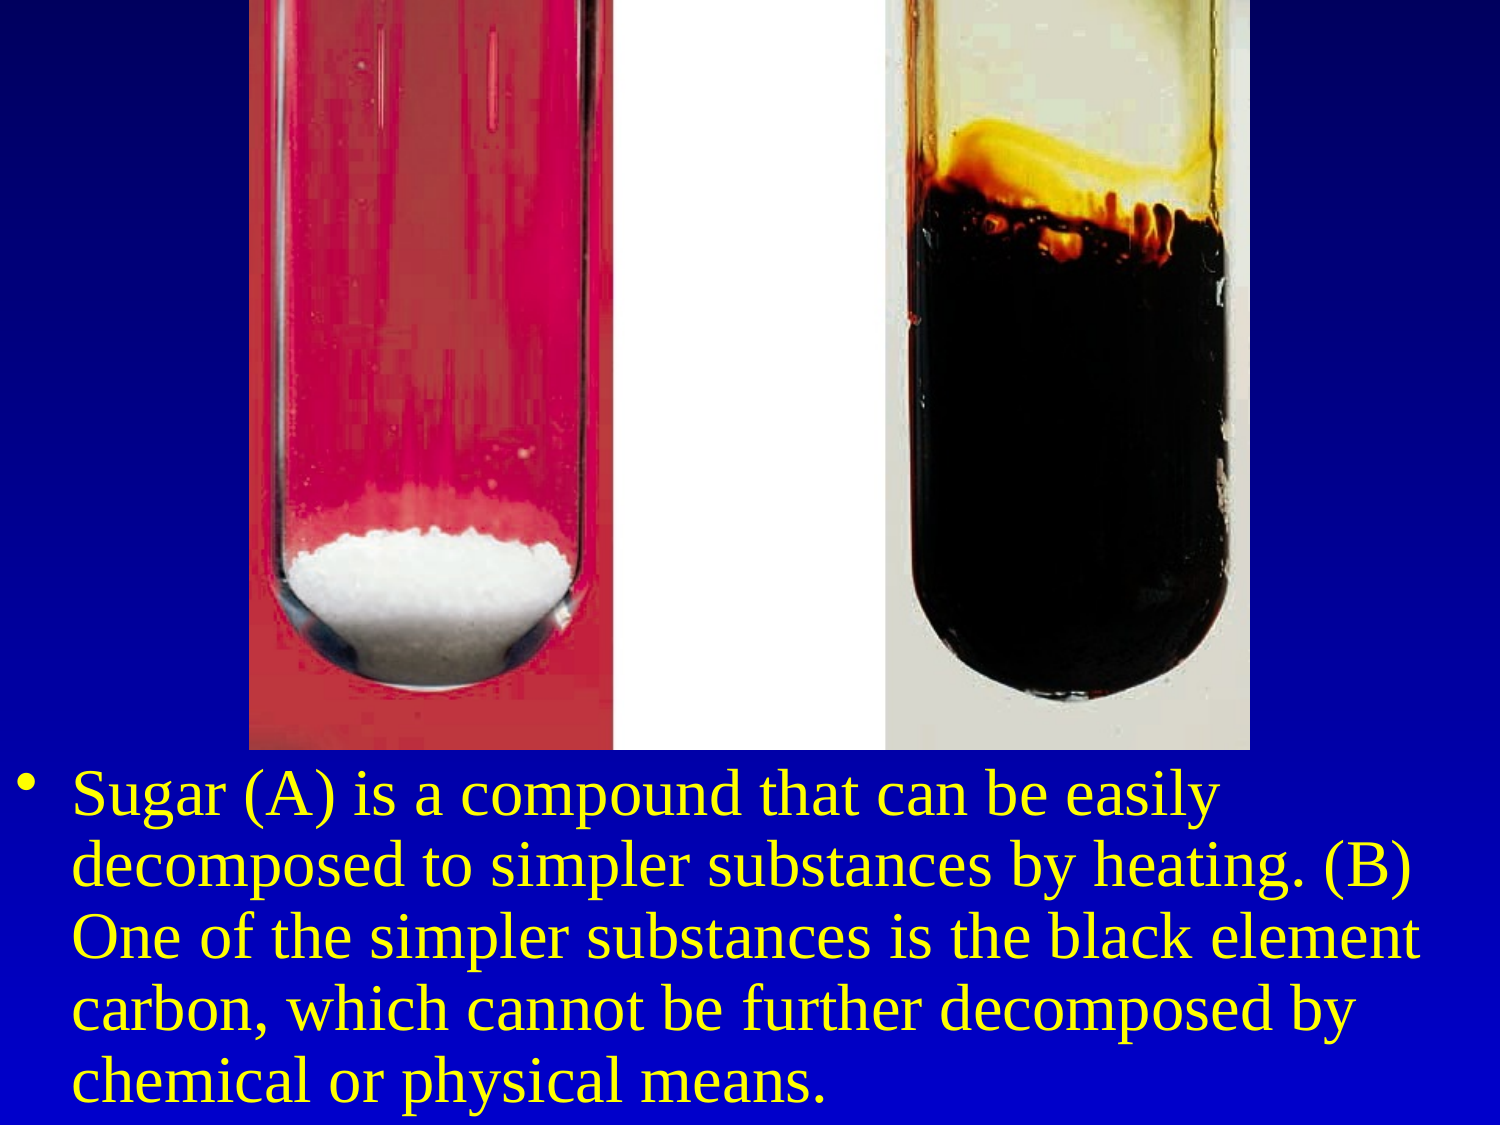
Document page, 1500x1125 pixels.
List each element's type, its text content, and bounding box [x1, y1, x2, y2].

list Sugar (A) is a compound that can be easily decomposed to simpler substances by heating. (B) One of the simpler substances is the black element carbon, which cannot be further decomposed by chemical or physical means. [0, 749, 1500, 1125]
picture [249, 0, 1251, 751]
